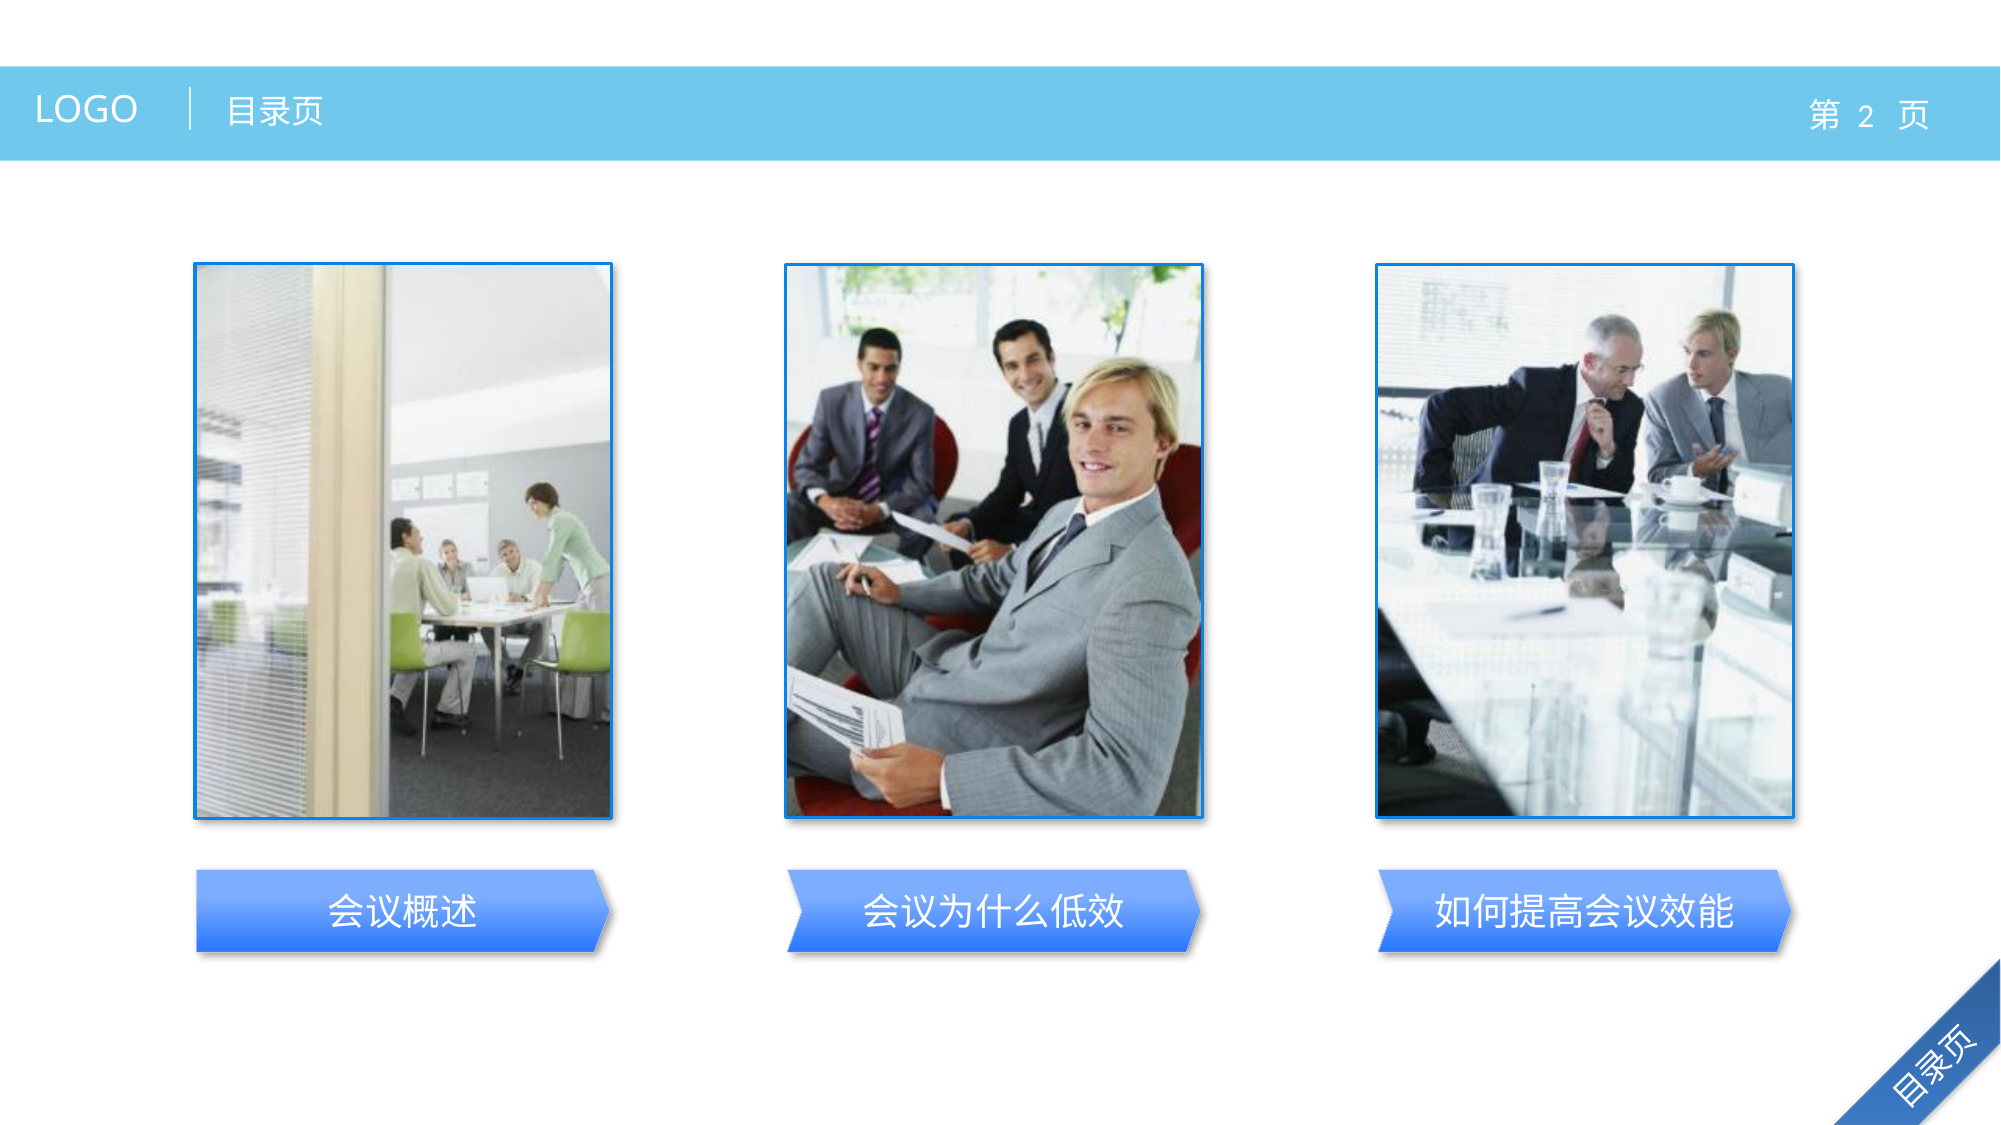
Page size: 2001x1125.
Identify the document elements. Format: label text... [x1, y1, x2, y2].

text_box 会议概述 [313, 880, 493, 941]
text_box 如何提高会议效能 [1419, 880, 1750, 941]
text_box [196, 869, 611, 953]
text_box [787, 869, 1201, 953]
picture [196, 264, 611, 817]
text_box 会议为什么低效 [847, 880, 1141, 941]
picture [787, 265, 1202, 817]
text_box [1378, 869, 1792, 953]
picture [1377, 265, 1792, 817]
